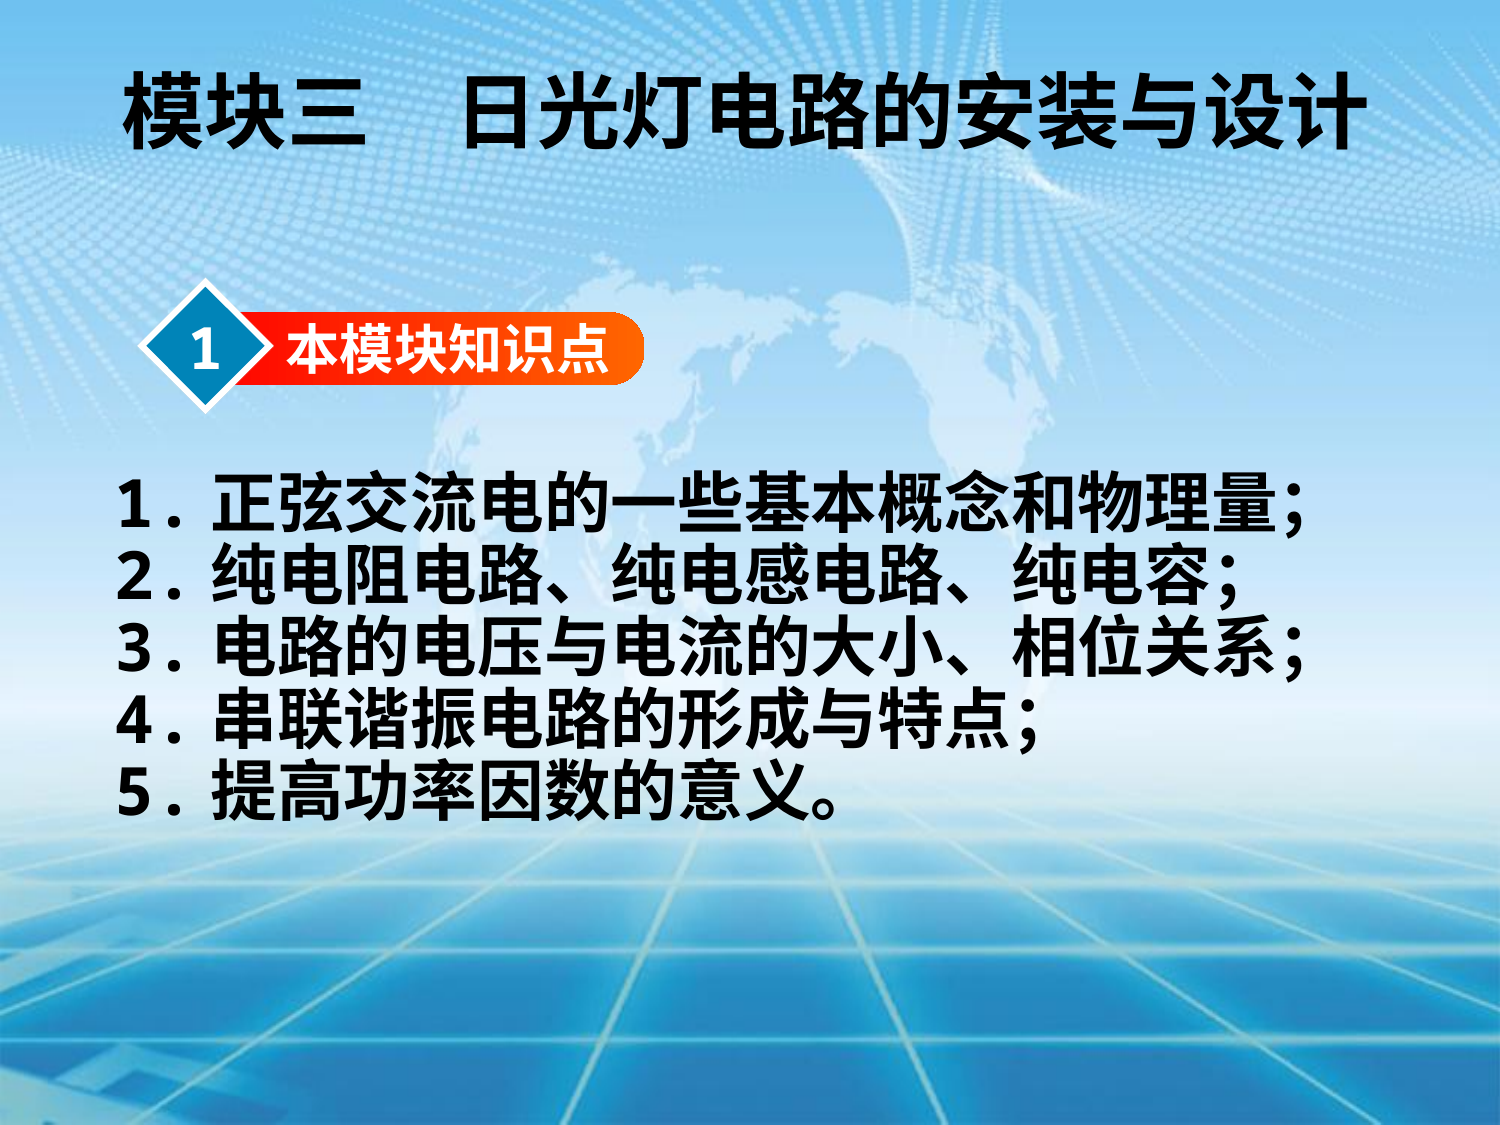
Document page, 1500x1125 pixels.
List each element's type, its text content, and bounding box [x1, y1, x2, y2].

text_box 1 [141, 282, 270, 410]
text_box [233, 312, 271, 385]
picture [0, 0, 1500, 1125]
text_box 本模块知识点 [271, 307, 642, 388]
text_box 模块三 日光灯电路的安装与设计 [73, 15, 1418, 204]
text_box 1.正弦交流电的一些基本概念和物理量； 2.纯电阻电路、纯电感电路、纯电容； 3.电路的电压与电流的大小、相位关系； 4.串联谐振电路的形成与特点； 5.提高功率因数的意义。 [99, 462, 1417, 838]
